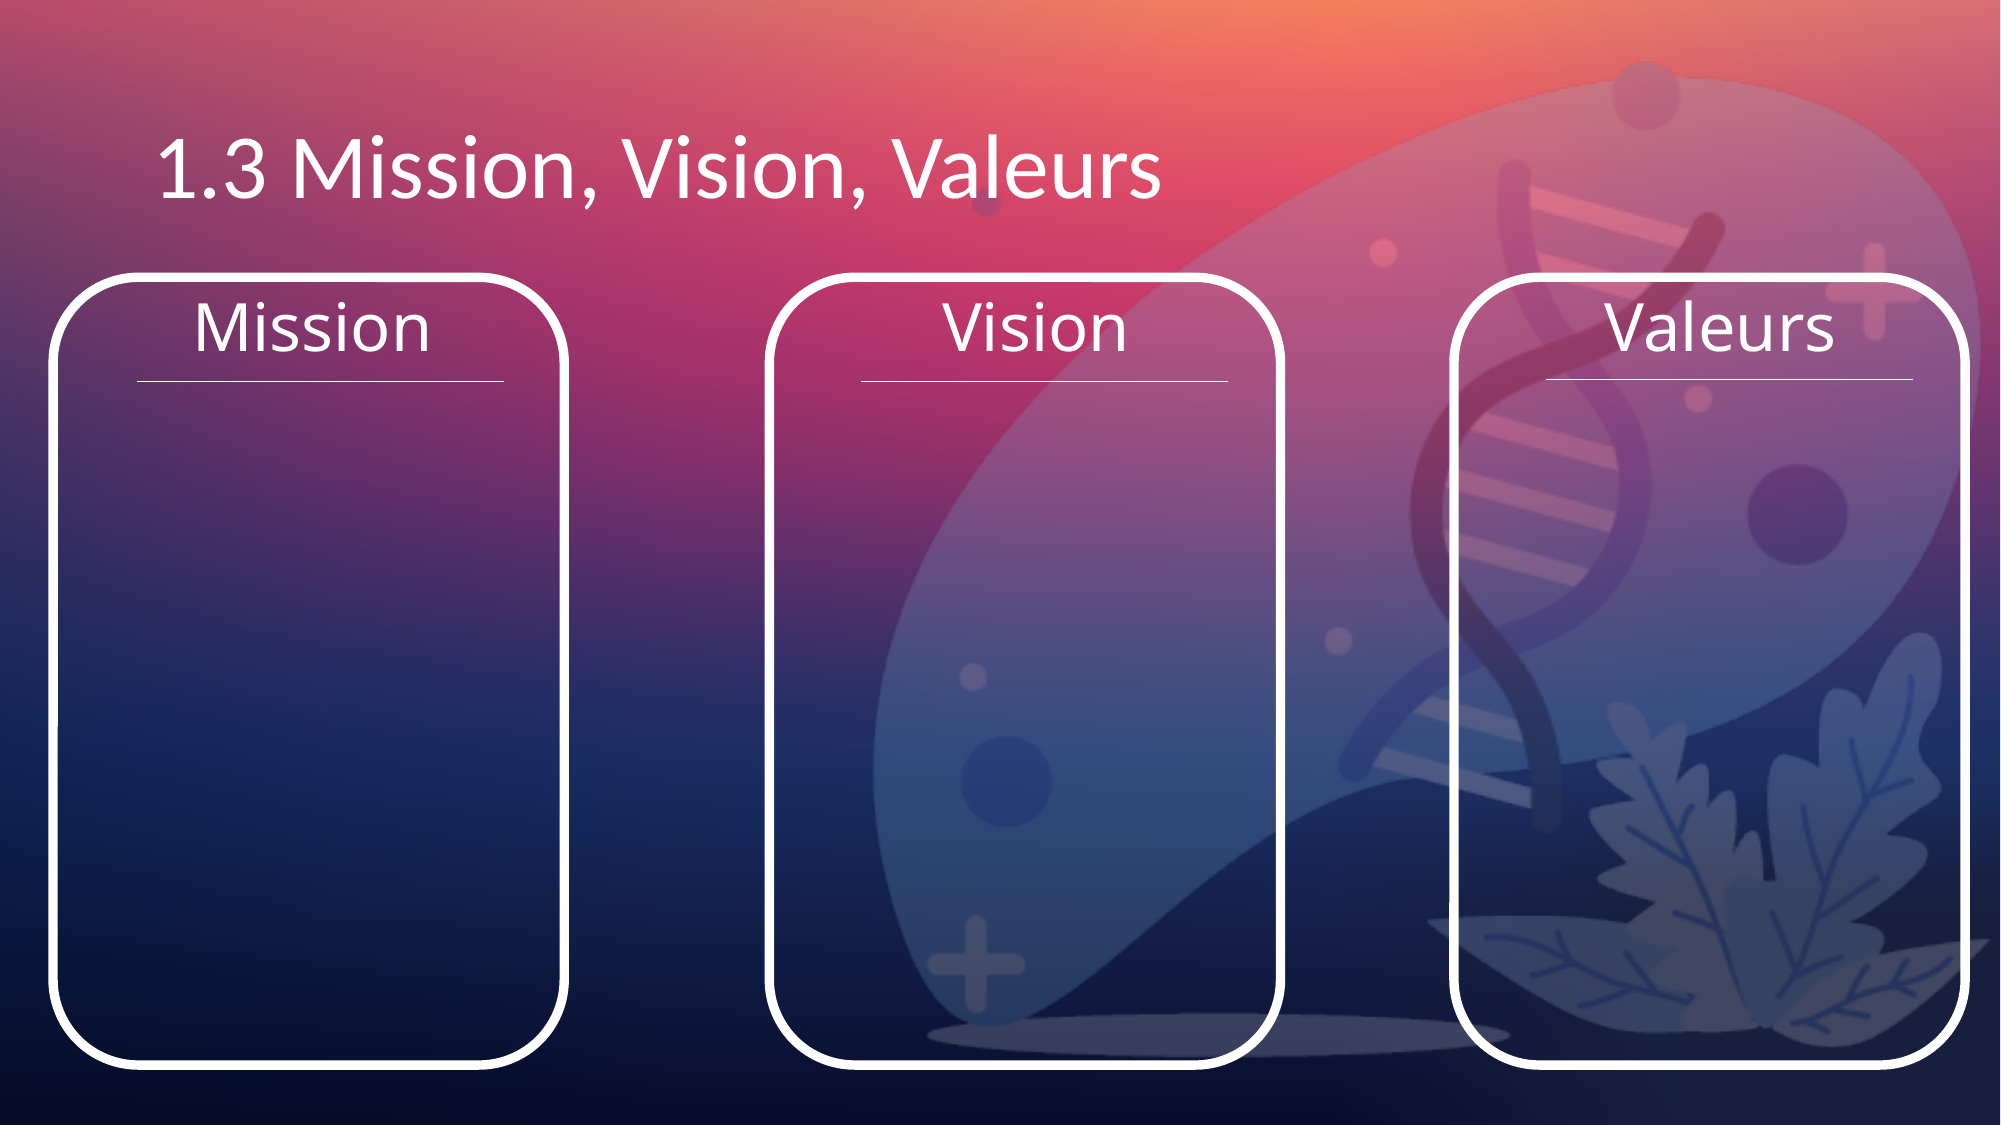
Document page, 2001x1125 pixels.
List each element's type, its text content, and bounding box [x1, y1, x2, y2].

title 1.3 Mission, Vision, Valeurs [137, 59, 764, 278]
picture [0, 0, 2001, 1125]
text_box Mission [121, 277, 504, 373]
text_box [53, 279, 565, 1066]
